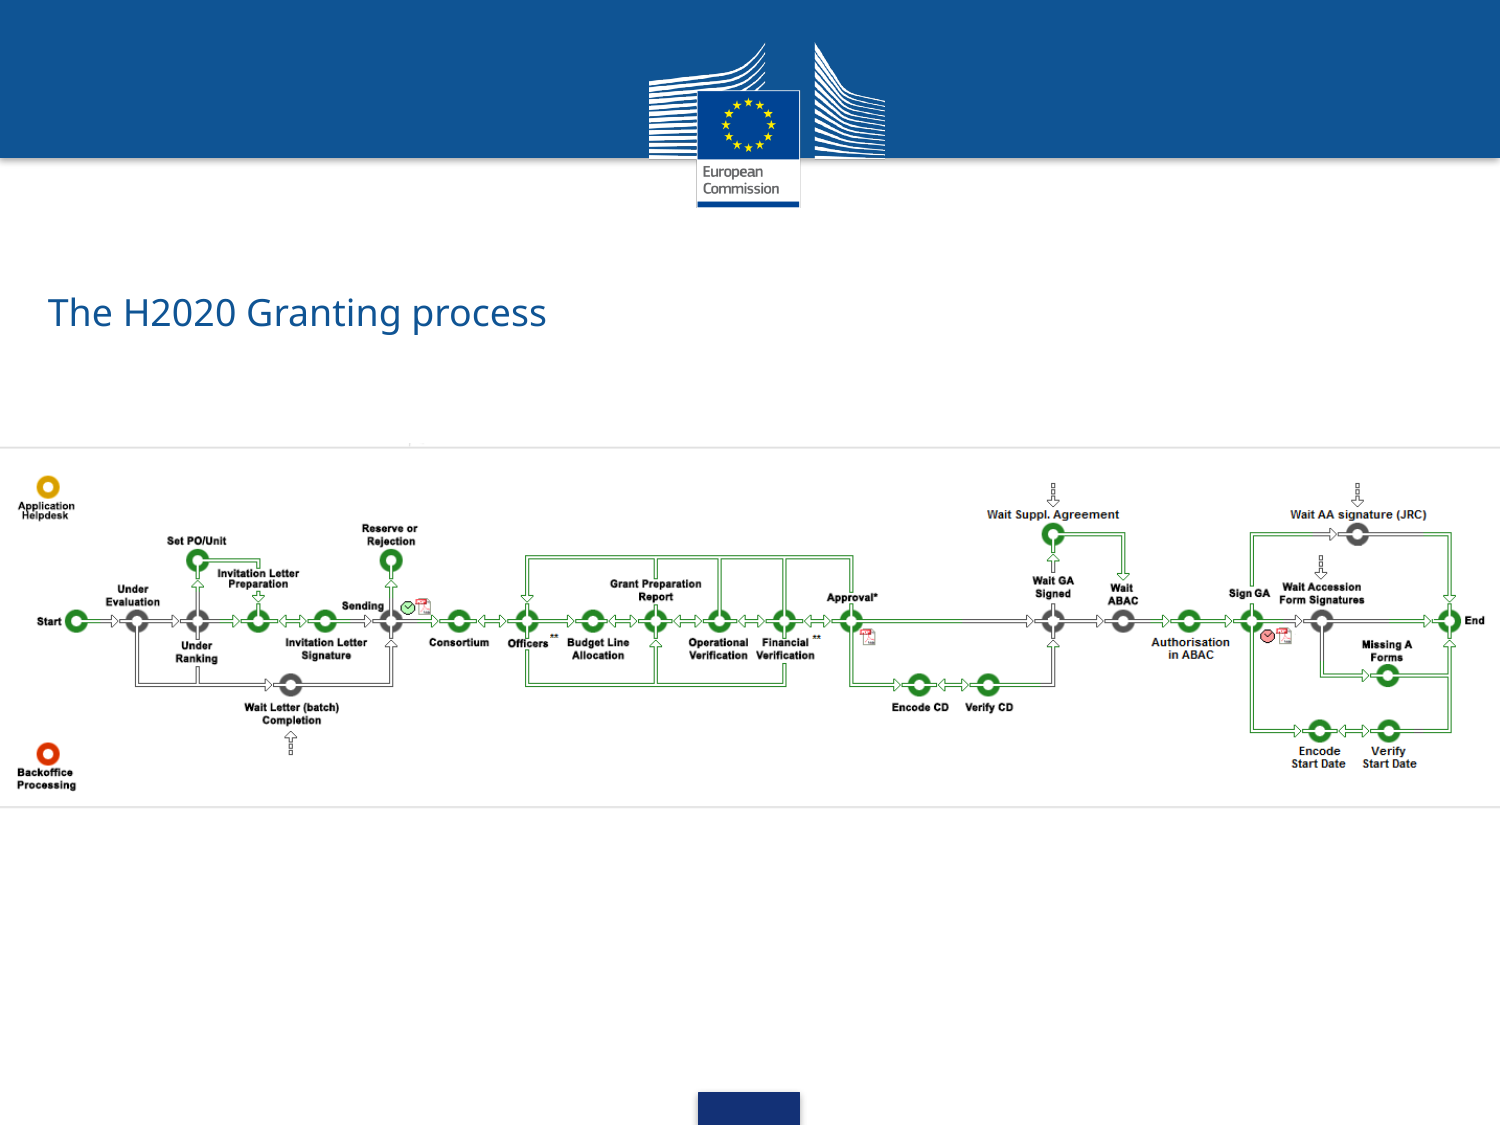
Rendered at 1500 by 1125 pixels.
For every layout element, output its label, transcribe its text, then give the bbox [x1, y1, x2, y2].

text_box The H2020 Granting process [33, 281, 563, 342]
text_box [0, 442, 1500, 809]
picture [649, 42, 885, 208]
